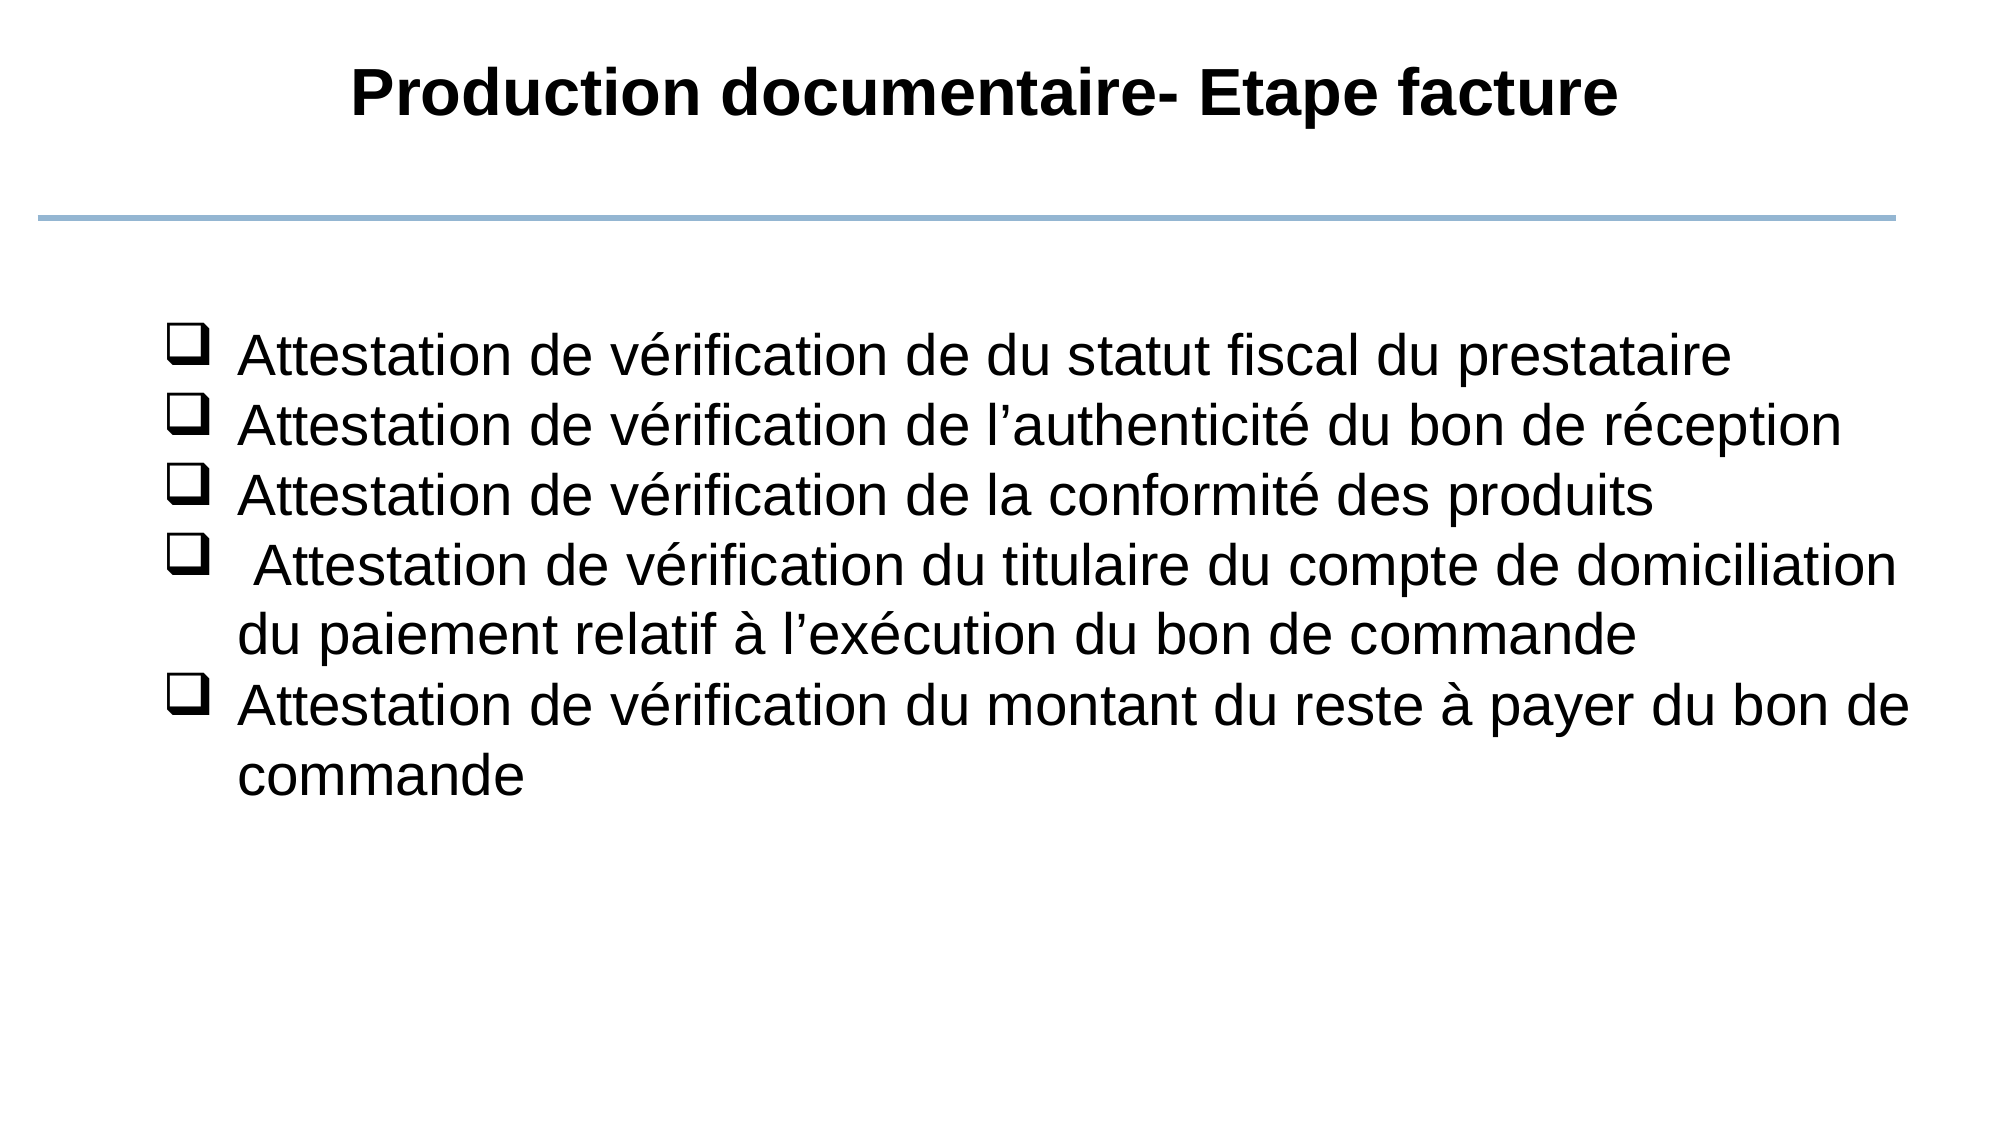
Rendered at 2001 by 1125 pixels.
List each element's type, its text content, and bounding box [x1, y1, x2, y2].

text_box Production documentaire- Etape facture [262, 41, 1709, 136]
text_box Attestation de vérification de du statut fiscal du prestataire Attestation de vérification de l’authenticité du bon de réception Attestation de vérification de la conformité des produits Attestation de vérification du titulaire du compte de domiciliation du paiement relatif à l’exécution du bon de commande Attestation de vérification du montant du reste à payer du bon de commande [147, 239, 1931, 815]
